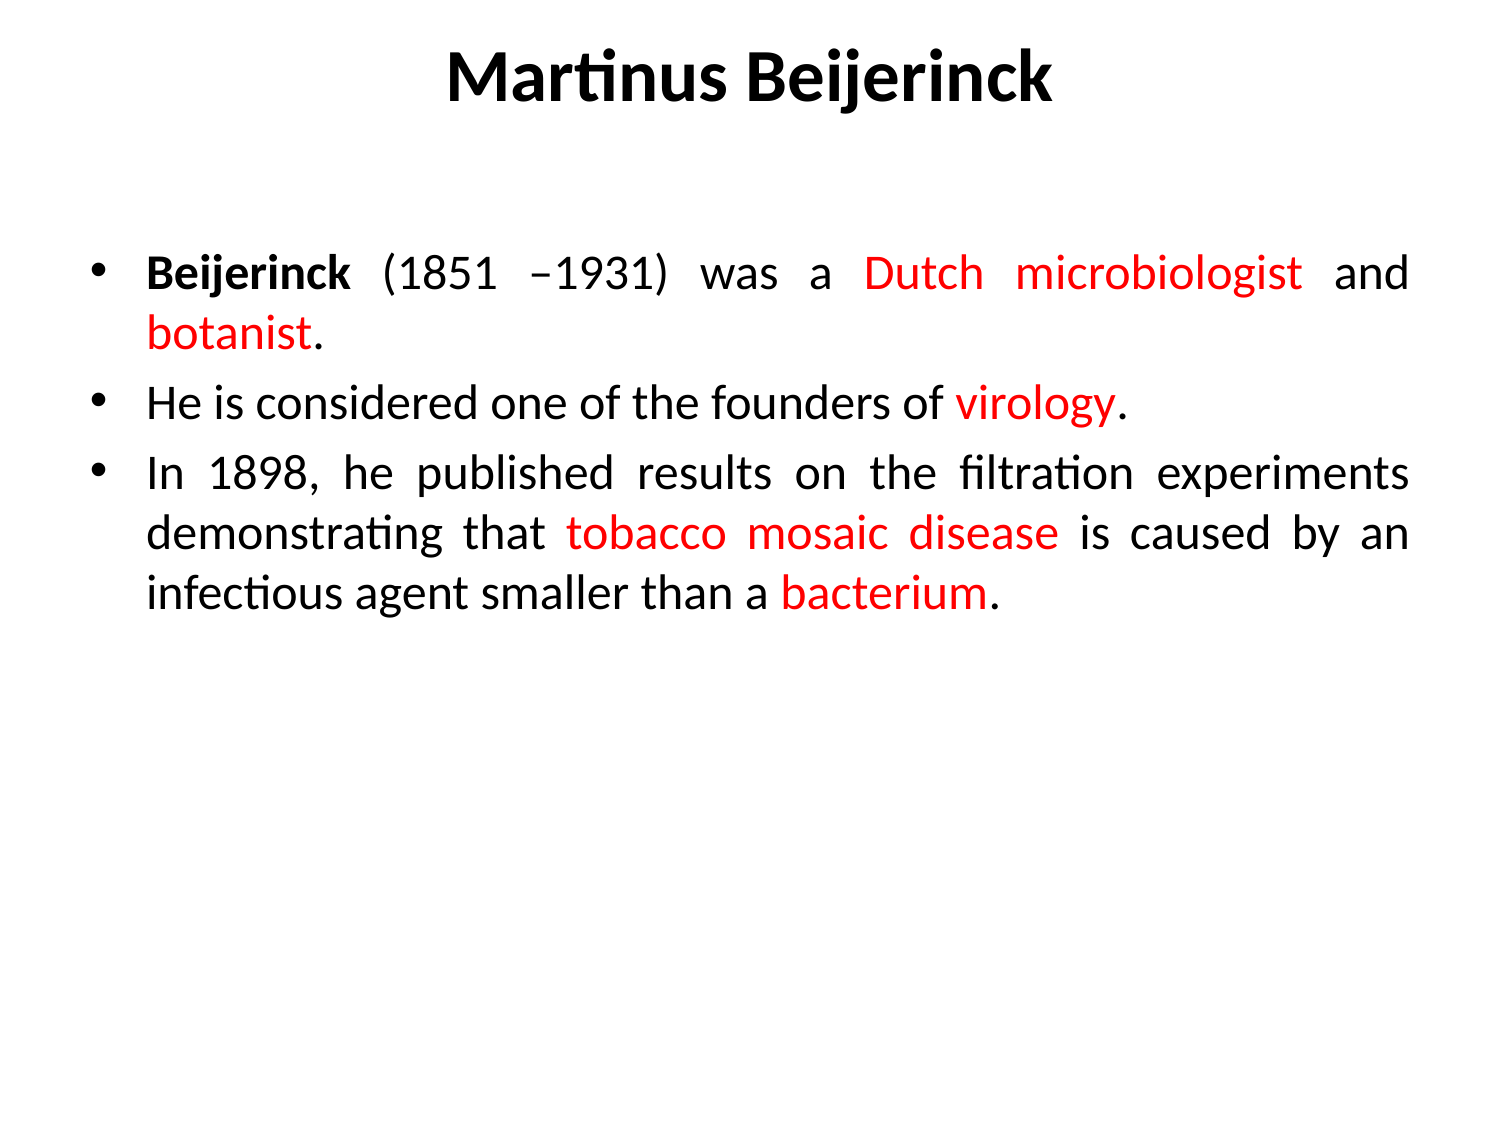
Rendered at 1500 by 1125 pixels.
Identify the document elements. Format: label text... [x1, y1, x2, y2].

text_box Beijerinck (1851 –1931) was a Dutch microbiologist and botanist. He is considered one of the founders of virology. In 1898, he published results on the filtration experiments demonstrating that tobacco mosaic disease is caused by an infectious agent smaller than a bacterium. [74, 231, 1425, 1094]
text_box Martinus Beijerinck [74, 19, 1425, 207]
